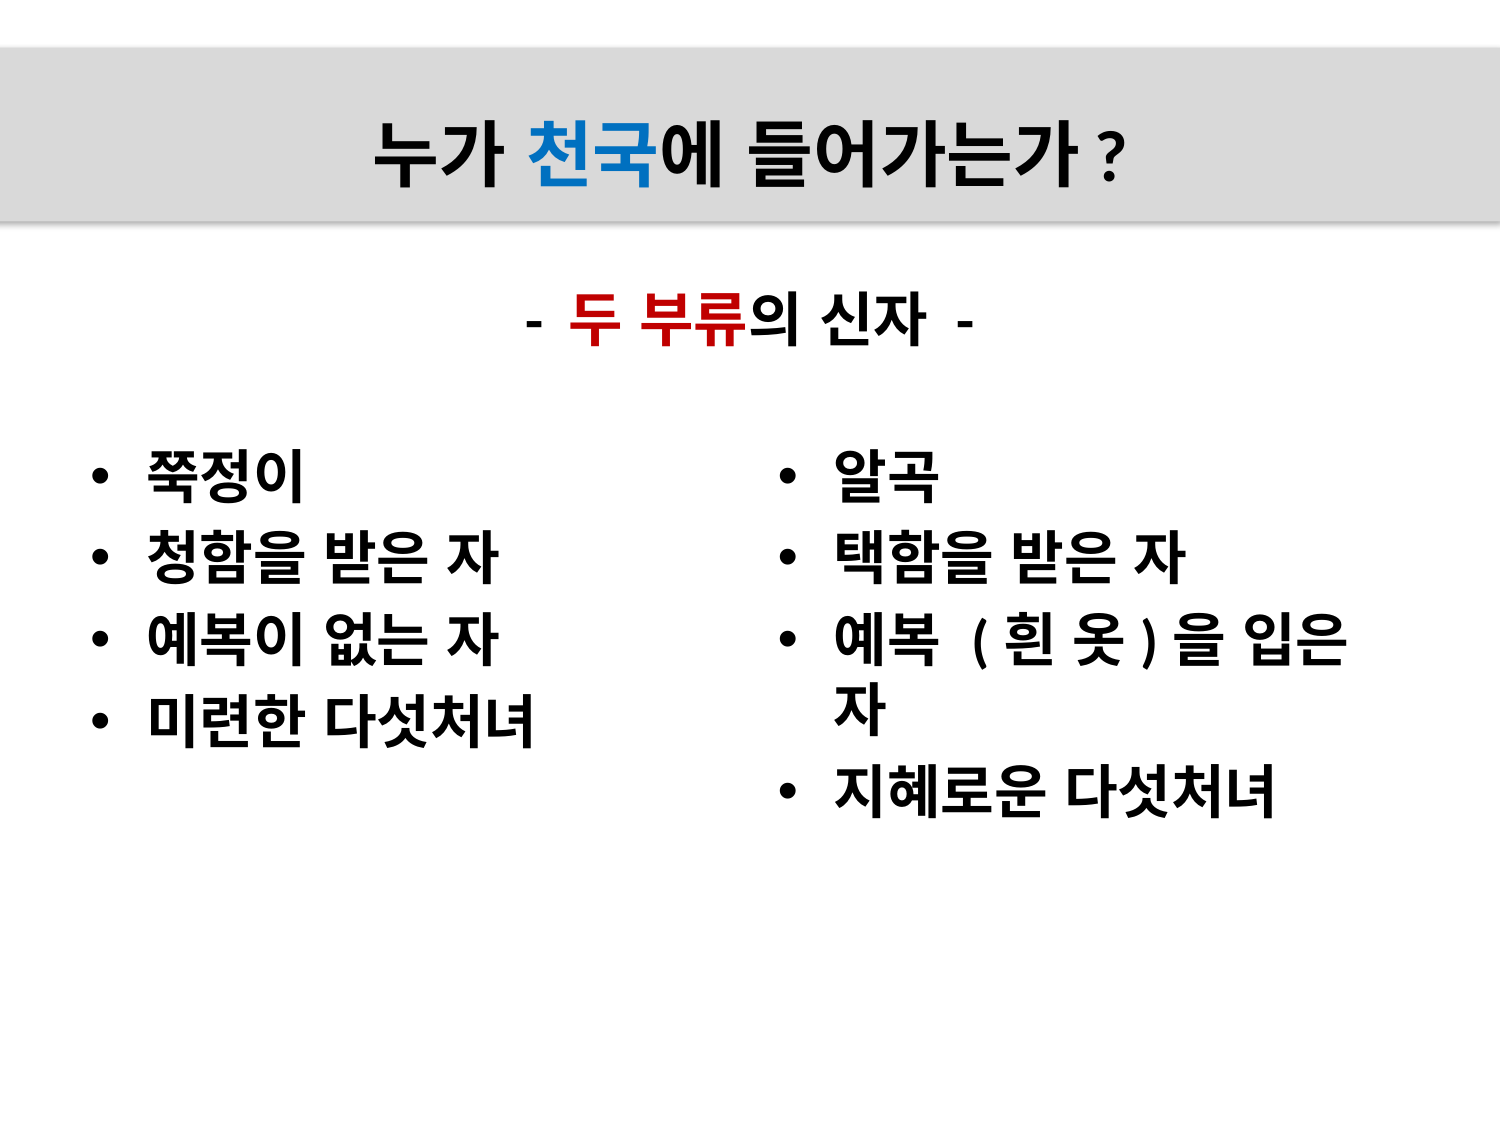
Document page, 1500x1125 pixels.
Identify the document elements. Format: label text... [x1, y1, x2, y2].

list 알곡 택함을 받은 자 예복 (흰 옷)을 입은 자 지혜로운 다섯처녀 [762, 432, 1425, 1125]
text_box [0, 47, 1500, 222]
list 쭉정이 청함을 받은 자 예복이 없는 자 미련한 다섯처녀 [75, 432, 738, 1125]
title 누가 천국에 들어가는가? - 두 부류의 신자 - [75, 99, 1425, 363]
